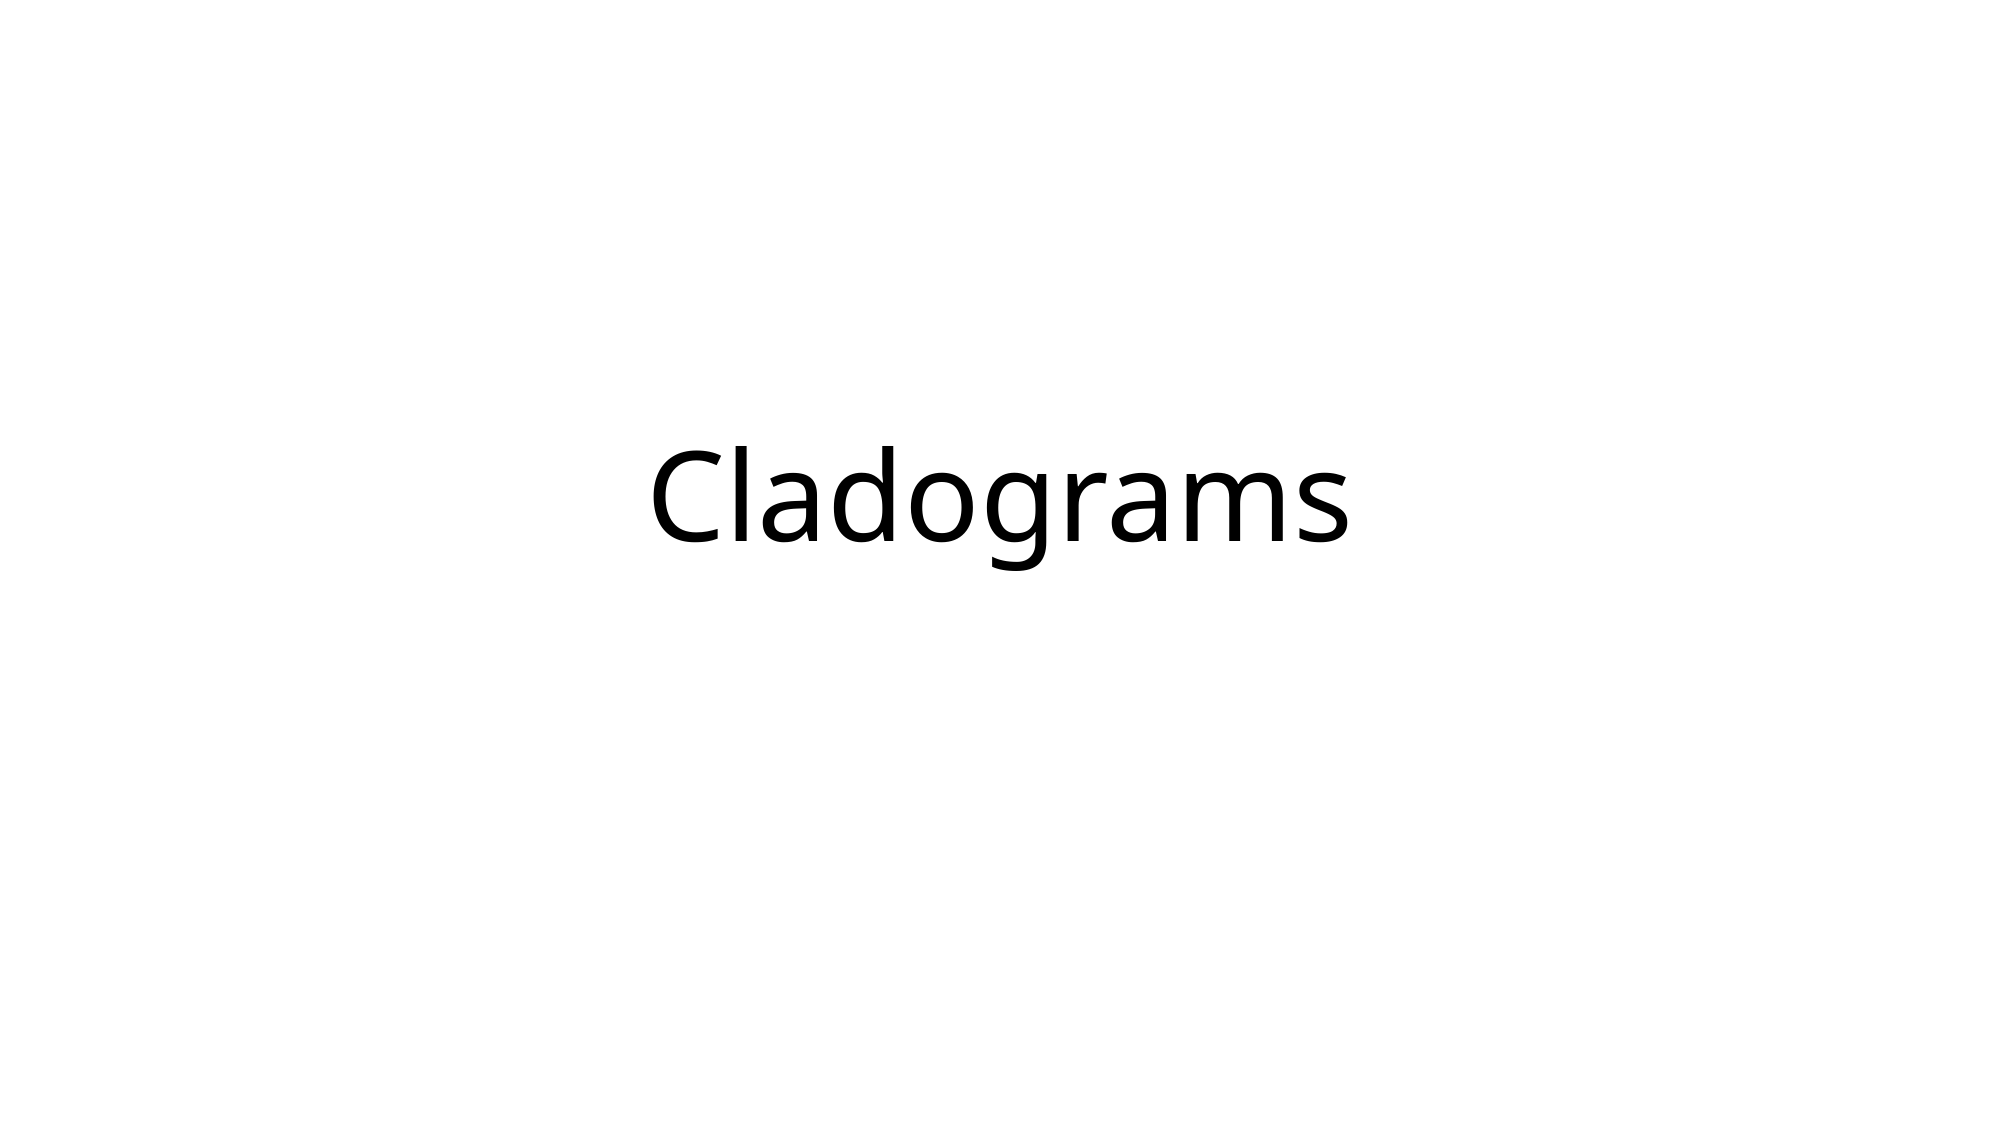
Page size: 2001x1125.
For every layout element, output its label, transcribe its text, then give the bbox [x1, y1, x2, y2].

title Cladograms [249, 184, 1750, 576]
